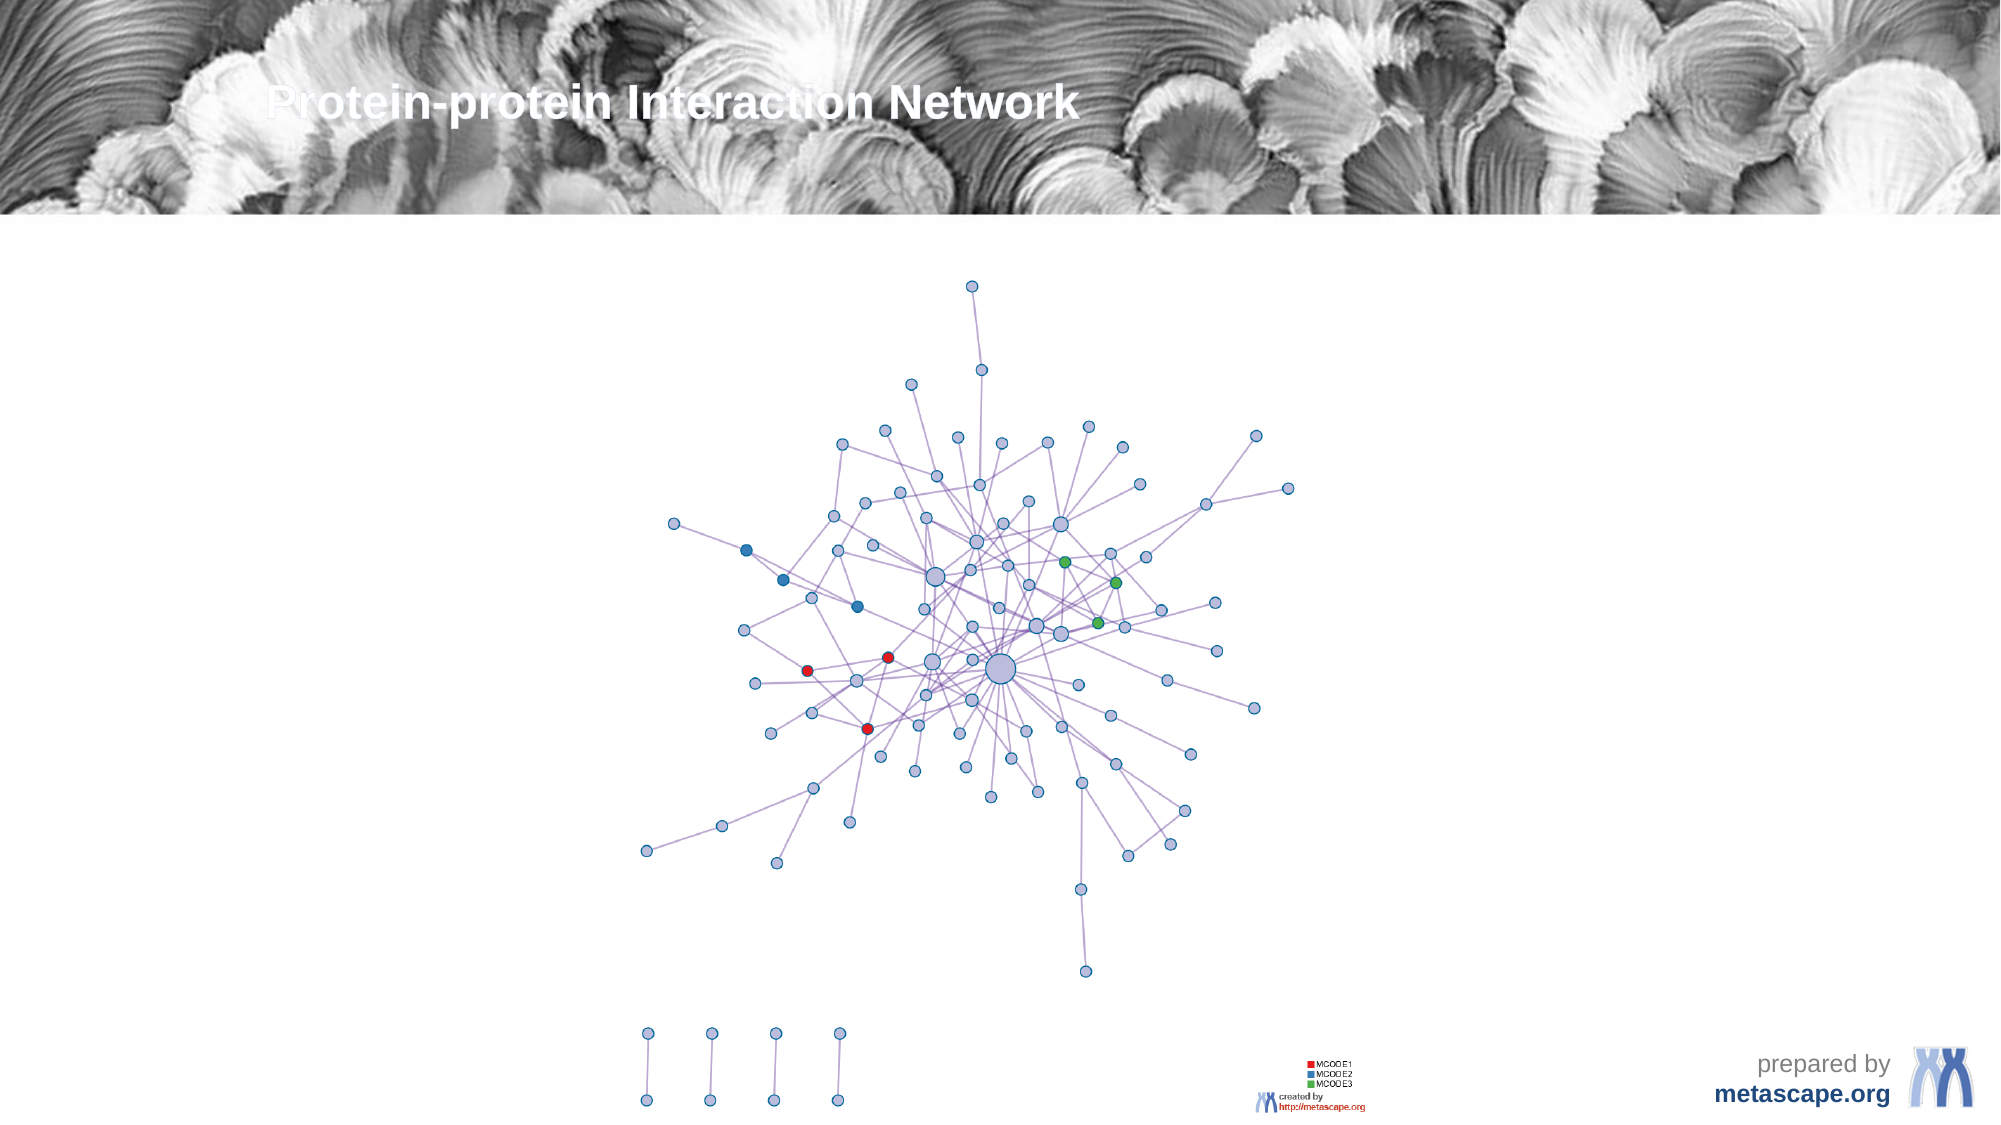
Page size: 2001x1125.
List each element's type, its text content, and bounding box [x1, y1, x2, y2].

title Protein-protein Interaction Network [249, 61, 1602, 137]
picture [0, 0, 2001, 1125]
